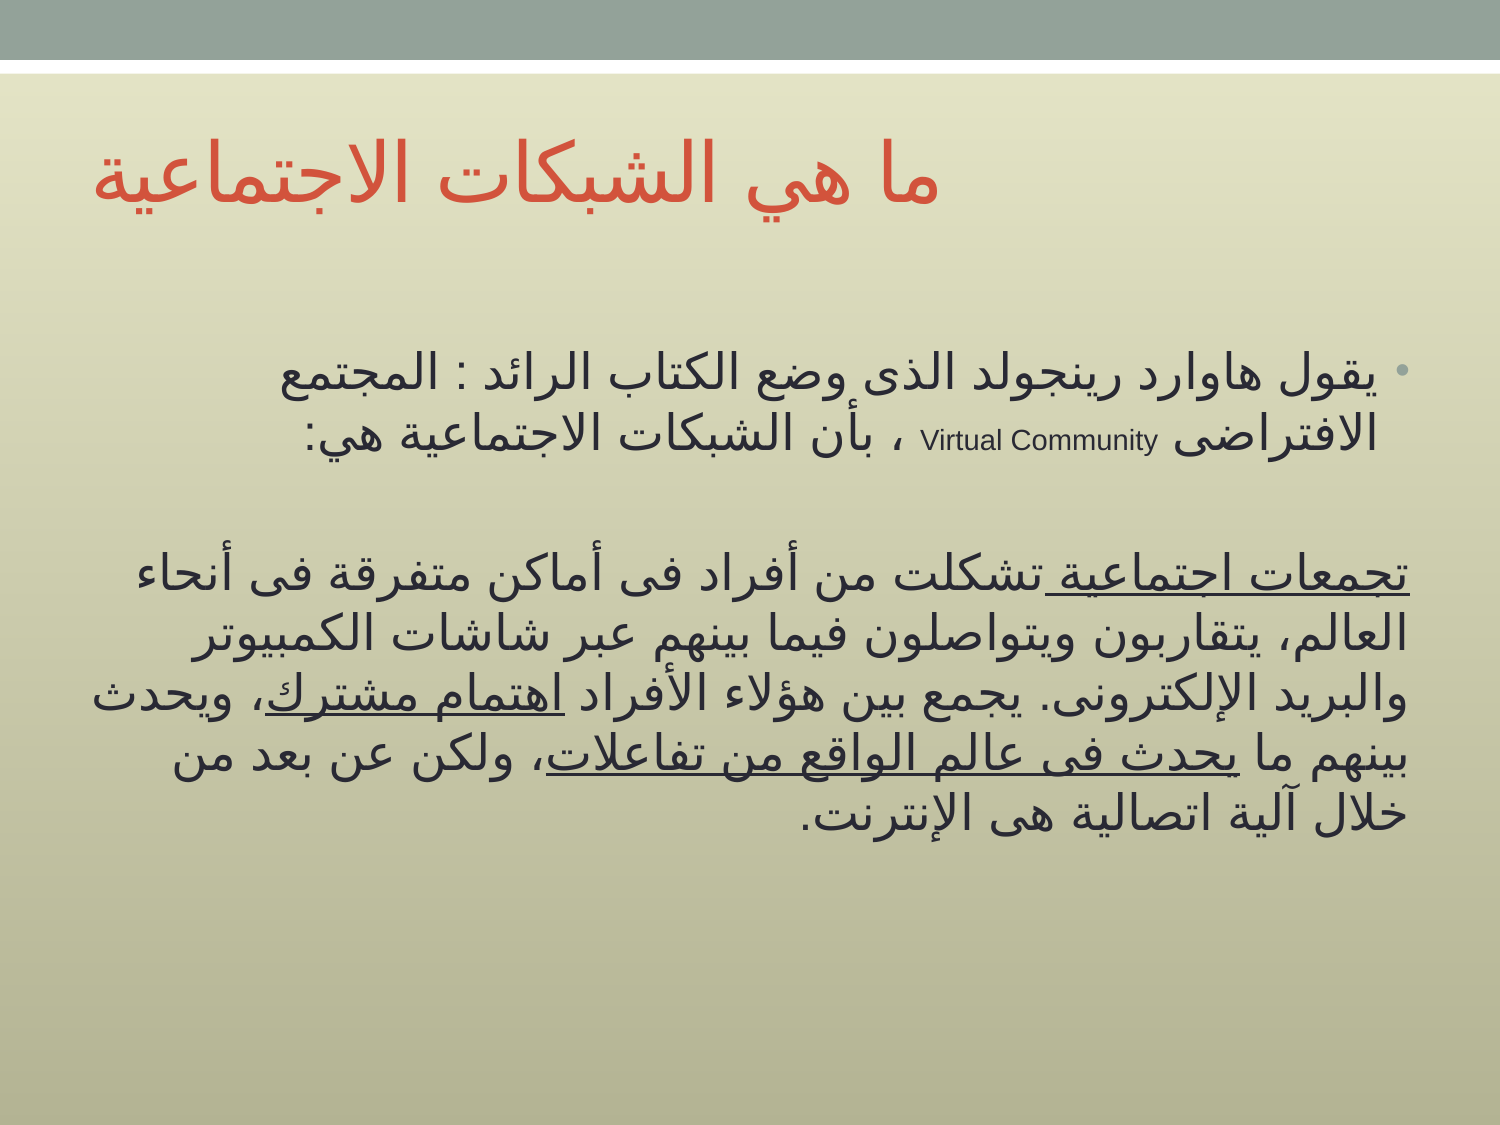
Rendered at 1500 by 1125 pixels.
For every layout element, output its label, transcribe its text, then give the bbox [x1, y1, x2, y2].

title ما هي الشبكات الاجتماعية [75, 87, 1425, 250]
list يقول هاوارد رينجولد الذى وضع الكتاب الرائد : المجتمع الافتراضى Virtual Community ، بأن الشبكات الاجتماعية هي: تجمعات اجتماعية تشكلت من أفراد فى أماكن متفرقة فى أنحاء العالم، يتقاربون ويتواصلون فيما بينهم عبر شاشات الكمبيوتر والبريد الإلكترونى. يجمع بين هؤلاء الأفراد اهتمام مشترك، ويحدث بينهم ما يحدث فى عالم الواقع من تفاعلات، ولكن عن بعد من خلال آلية اتصالية هى الإنترنت. [75, 262, 1425, 1063]
